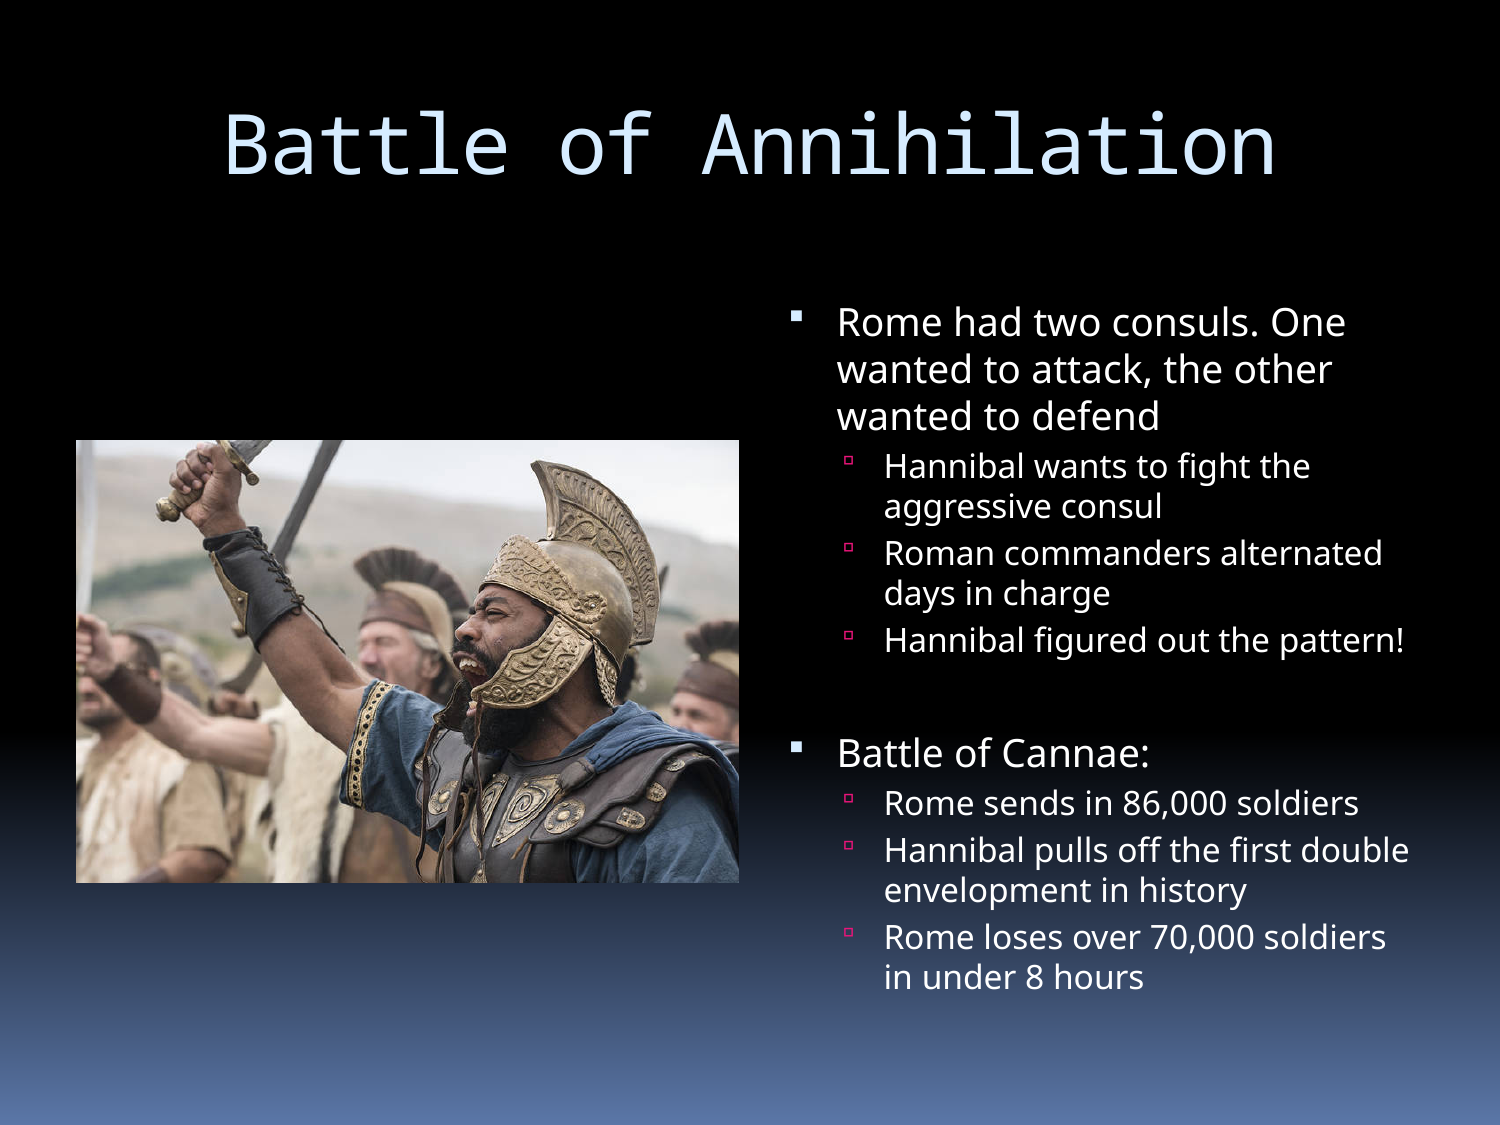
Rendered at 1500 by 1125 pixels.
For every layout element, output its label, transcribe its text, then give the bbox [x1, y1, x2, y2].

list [75, 440, 740, 883]
list Rome had two consuls. One wanted to attack, the other wanted to defend Hannibal wants to fight the aggressive consul Roman commanders alternated days in charge Hannibal figured out the pattern! Battle of Cannae: Rome sends in 86,000 soldiers Hannibal pulls off the first double envelopment in history Rome loses over 70,000 soldiers in under 8 hours [763, 290, 1427, 1033]
title Battle of Annihilation [75, 83, 1425, 234]
